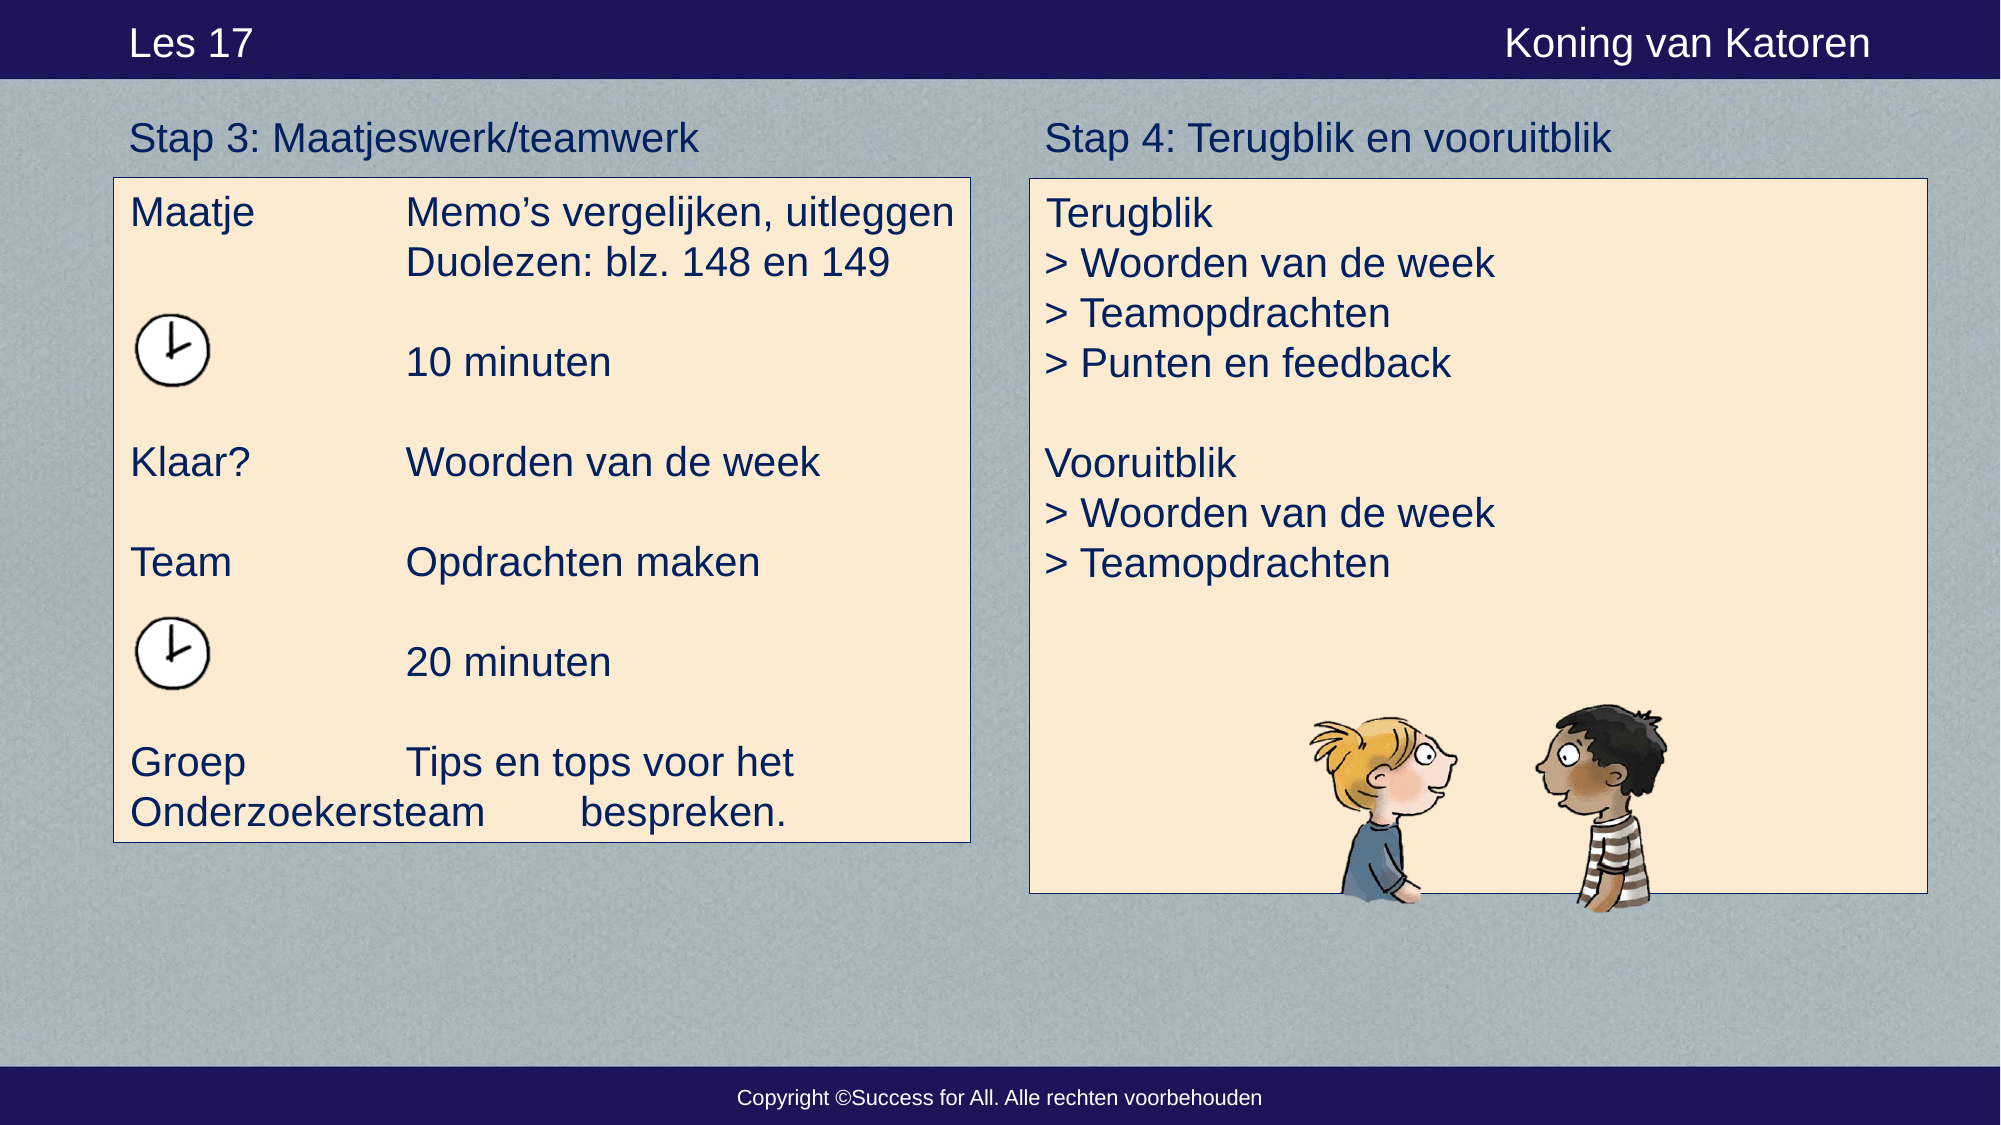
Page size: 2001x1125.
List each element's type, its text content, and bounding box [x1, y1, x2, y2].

picture [0, 0, 2001, 1125]
text_box Stap 4: Terugblik en vooruitblik [1029, 103, 1822, 169]
text_box Les 17 [114, 8, 354, 73]
text_box Koning van Katoren [999, 8, 1886, 73]
text_box Copyright ©Success for All. Alle rechten voorbehouden [0, 1076, 2000, 1125]
text_box Maatje Memo’s vergelijken, uitleggen Duolezen: blz. 148 en 149 10 minuten Klaar? Woorden van de week Team Opdrachten maken 20 minuten Groep Tips en tops voor het Onderzoekersteam bespreken. [113, 177, 971, 843]
text_box Stap 3: Maatjeswerk/teamwerk [114, 103, 907, 169]
text_box Terugblik > Woorden van de week > Teamopdrachten > Punten en feedback Vooruitblik > Woorden van de week > Teamopdrachten [1029, 178, 1928, 894]
